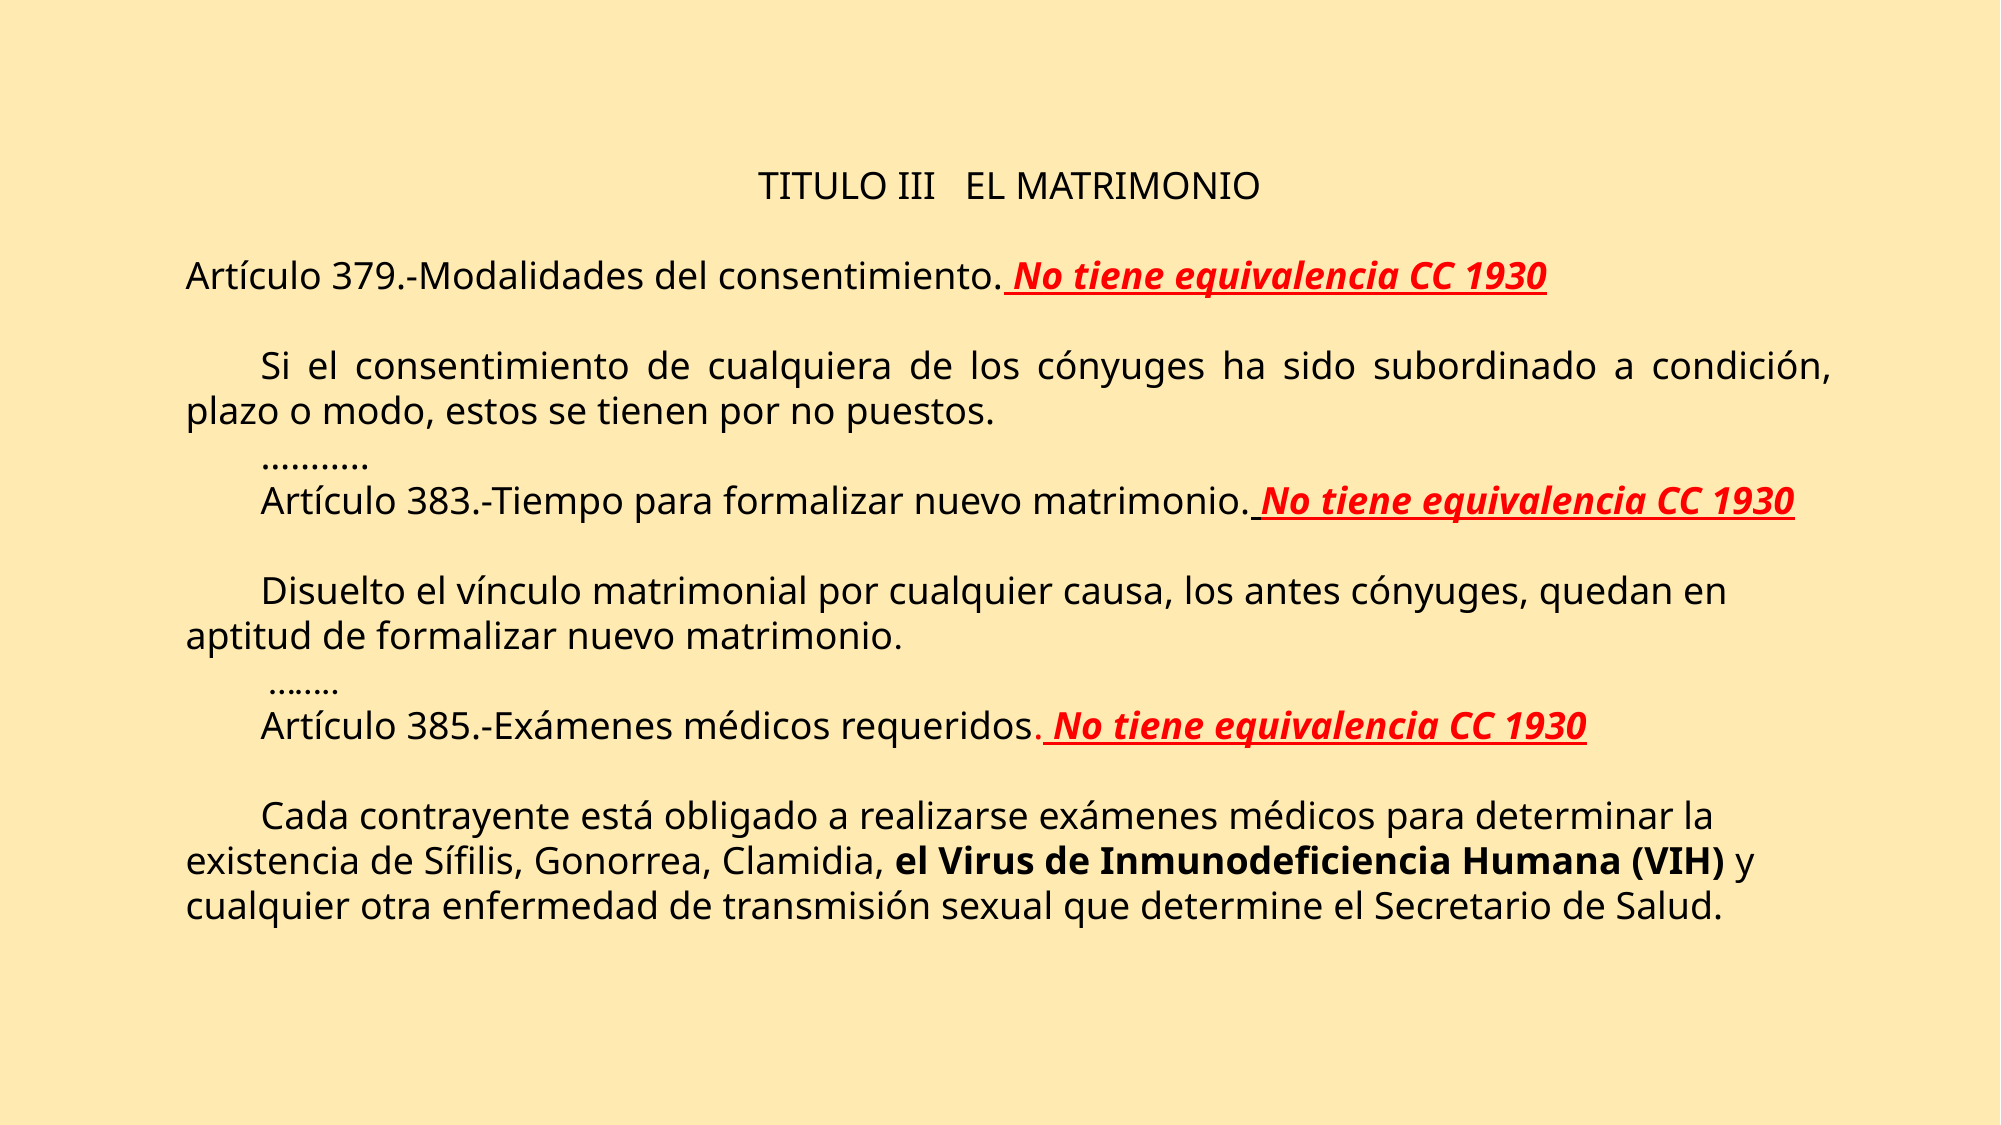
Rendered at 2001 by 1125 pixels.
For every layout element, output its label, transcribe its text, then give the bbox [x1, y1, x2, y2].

text_box TITULO III EL MATRIMONIO Artículo 379.-Modalidades del consentimiento. No tiene equivalencia CC 1930 Si el consentimiento de cualquiera de los cónyuges ha sido subordinado a condición, plazo o modo, estos se tienen por no puestos. ……….. Artículo 383.-Tiempo para formalizar nuevo matrimonio. No tiene equivalencia CC 1930 Disuelto el vínculo matrimonial por cualquier causa, los antes cónyuges, quedan en aptitud de formalizar nuevo matrimonio. …….. Artículo 385.-Exámenes médicos requeridos. No tiene equivalencia CC 1930 Cada contrayente está obligado a realizarse exámenes médicos para determinar la existencia de Sífilis, Gonorrea, Clamidia, el Virus de Inmunodeficiencia Humana (VIH) y cualquier otra enfermedad de transmisión sexual que determine el Secretario de Salud. [170, 154, 1849, 1070]
